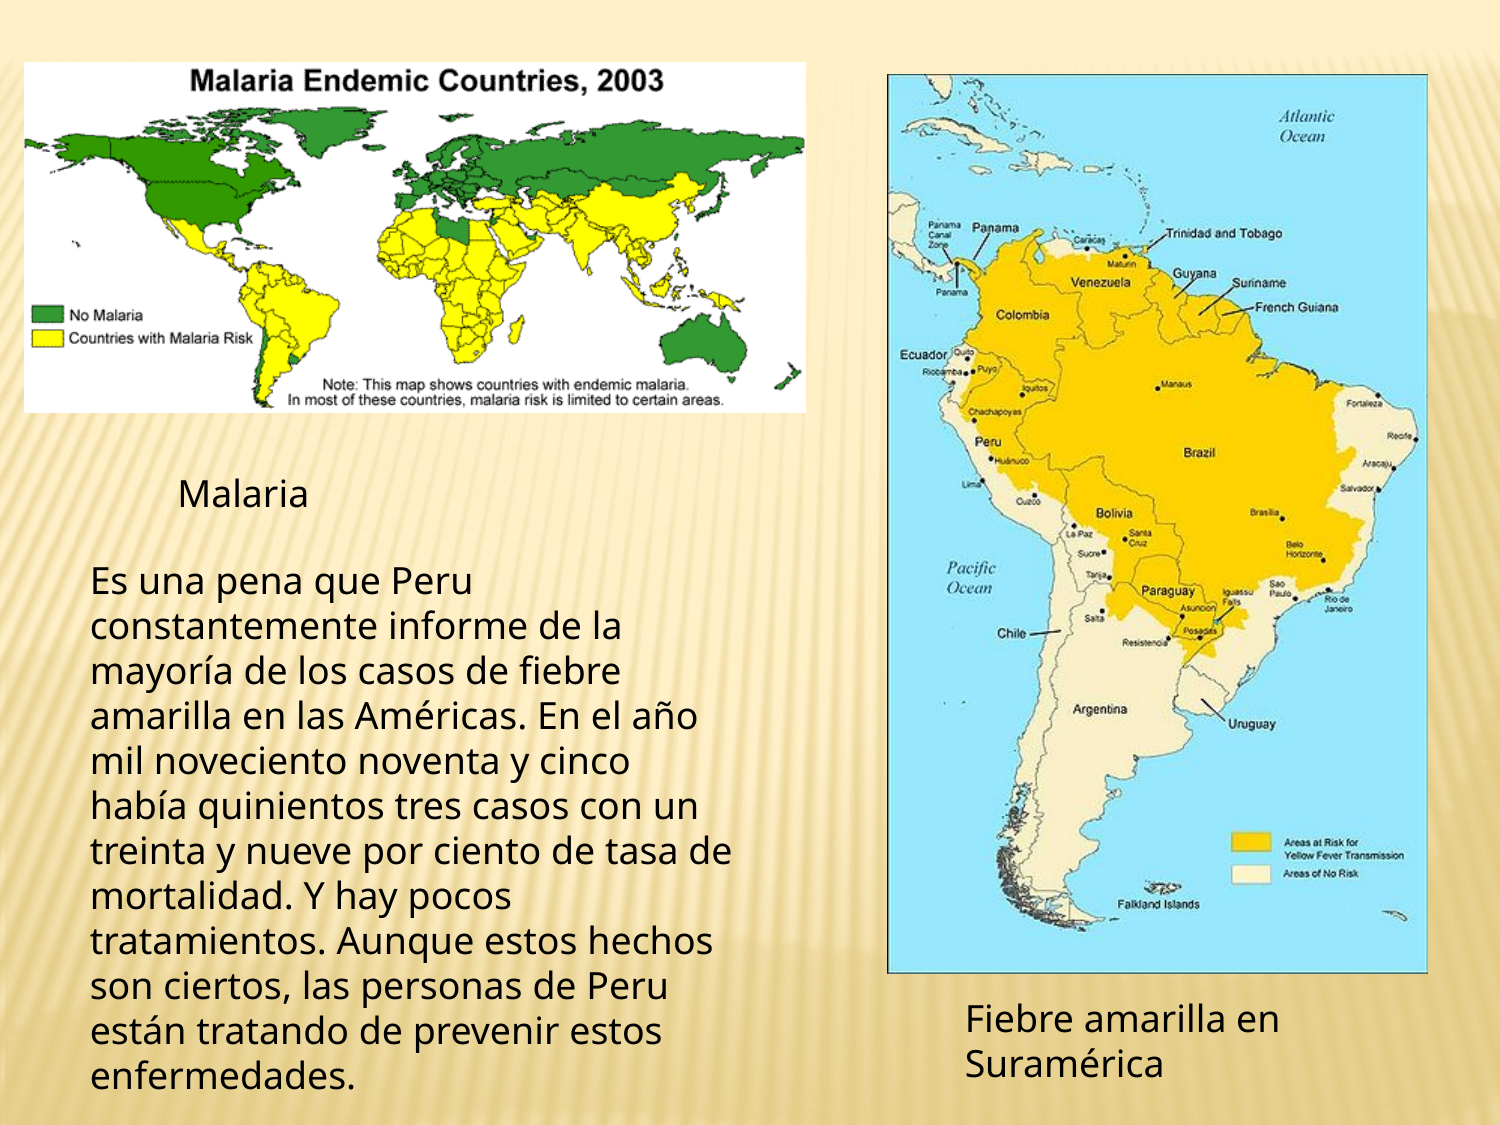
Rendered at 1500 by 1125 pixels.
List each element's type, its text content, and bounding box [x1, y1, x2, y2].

picture [887, 74, 1428, 974]
text_box Malaria [162, 462, 575, 523]
text_box Fiebre amarilla en Suramérica [950, 991, 1425, 1093]
picture [24, 62, 806, 413]
text_box Es una pena que Peru constantemente informe de la mayoría de los casos de fiebre amarilla en las Américas. En el año mil noveciento noventa y cinco había quinientos tres casos con un treinta y nueve por ciento de tasa de mortalidad. Y hay pocos tratamientos. Aunque estos hechos son ciertos, las personas de Peru están tratando de prevenir estos enfermedades. [74, 549, 750, 1105]
